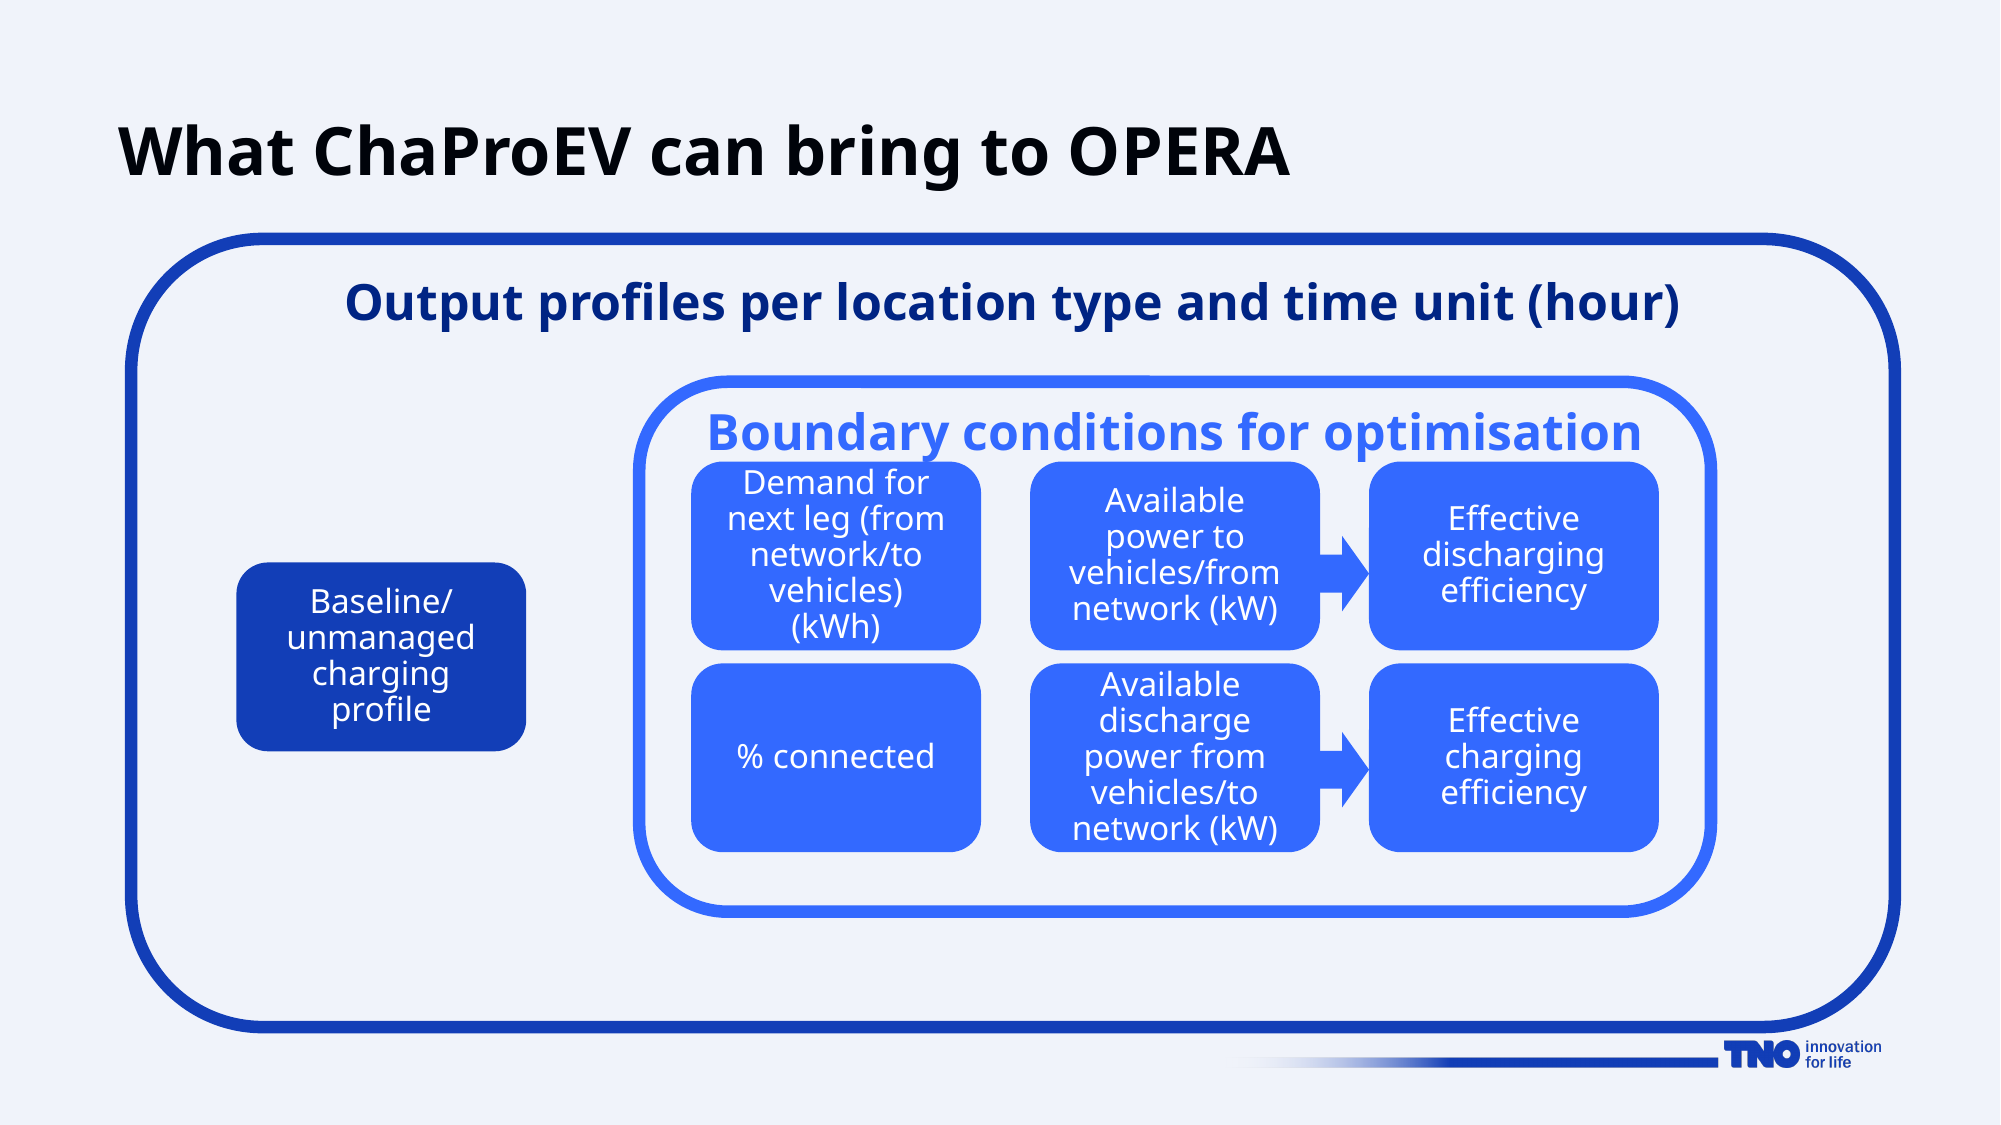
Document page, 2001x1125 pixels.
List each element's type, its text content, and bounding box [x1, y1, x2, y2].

text_box Output profiles per location type and time unit (hour) [130, 237, 1896, 1029]
picture [1222, 1040, 1882, 1068]
text_box Boundary conditions for optimisation [638, 380, 1713, 913]
title What ChaProEV can bring to OPERA [118, 118, 1882, 179]
text_box Baseline/ unmanaged charging profile [235, 561, 528, 753]
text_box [691, 461, 1659, 853]
